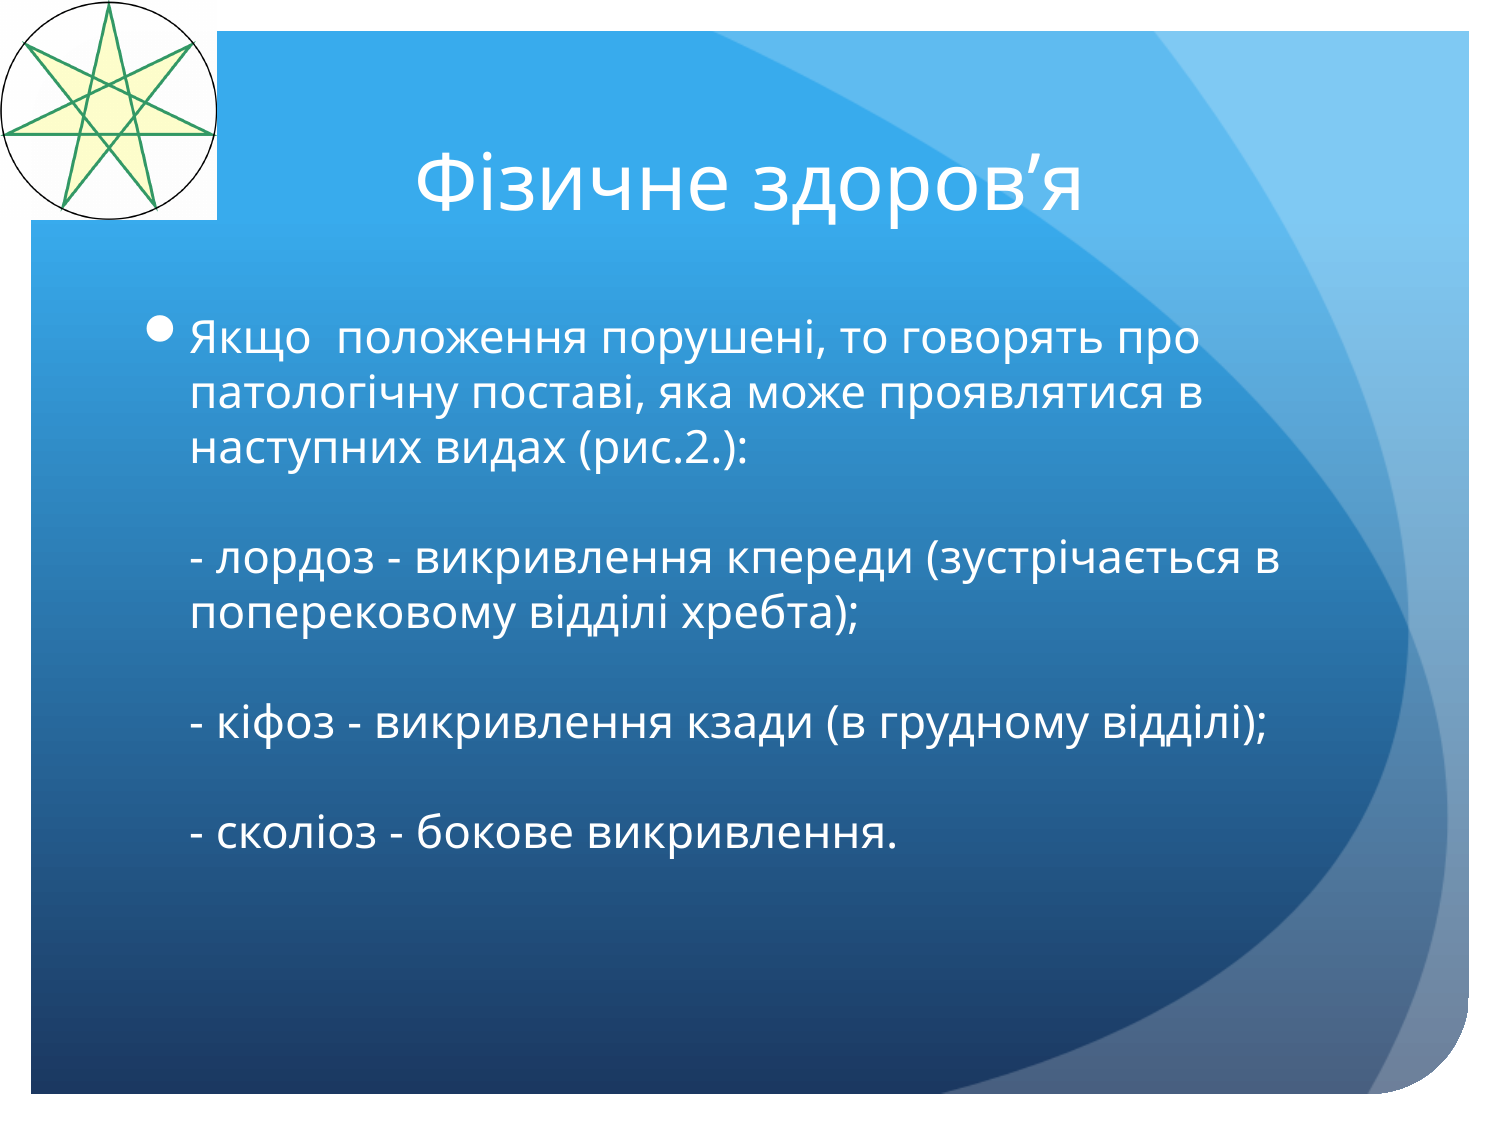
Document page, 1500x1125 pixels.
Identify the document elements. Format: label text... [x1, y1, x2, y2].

picture [0, 0, 1473, 1094]
title Фізичне здоров’я [127, 62, 1372, 234]
list Якщо положення порушені, то говорять про патологічну поставі, яка може проявлятися в наступних видах (рис.2.): - лордоз - викривлення кпереди (зустрічається в поперековому відділі хребта); - кіфоз - викривлення кзади (в грудному відділі); - сколіоз - бокове викривлення. [127, 299, 1372, 991]
